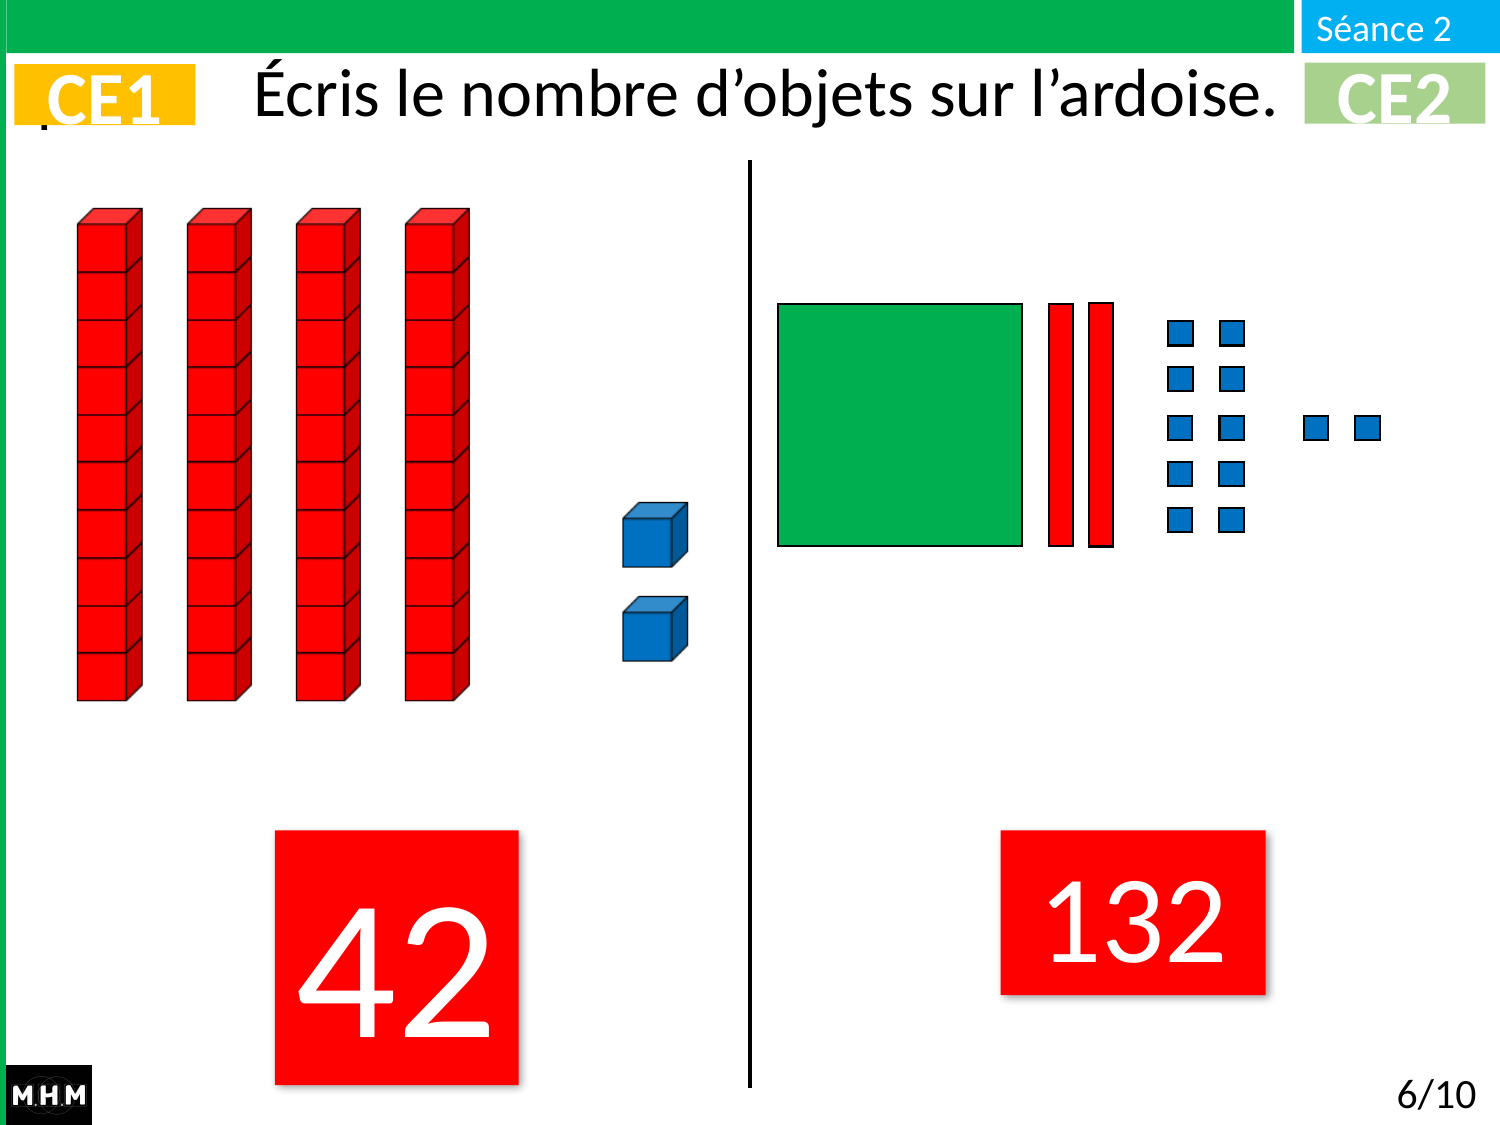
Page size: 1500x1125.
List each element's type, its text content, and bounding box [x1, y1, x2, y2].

text_box [1303, 415, 1329, 441]
picture [74, 205, 149, 706]
picture [618, 499, 693, 571]
title Écris le nombre d’objets sur l’ardoise. [238, 50, 1500, 139]
text_box [1218, 461, 1245, 487]
text_box [1218, 415, 1245, 441]
picture [6, 1065, 92, 1125]
text_box 42 [274, 830, 519, 1086]
text_box [1167, 415, 1193, 441]
text_box [1219, 366, 1245, 392]
text_box 132 [1000, 830, 1266, 996]
text_box [1167, 507, 1193, 533]
text_box [777, 303, 1023, 547]
text_box [1219, 320, 1245, 347]
text_box [1167, 366, 1194, 392]
text_box CE1 [13, 63, 196, 126]
text_box [1167, 461, 1193, 487]
text_box [1354, 415, 1381, 441]
picture [183, 205, 258, 706]
picture [402, 205, 476, 706]
text_box [1167, 320, 1194, 347]
picture [618, 593, 693, 665]
text_box [1088, 302, 1114, 548]
text_box [1048, 303, 1074, 547]
picture [293, 205, 367, 706]
text_box [1218, 507, 1245, 533]
text_box CE2 [1303, 62, 1487, 125]
list 6/10 [1373, 1064, 1500, 1125]
